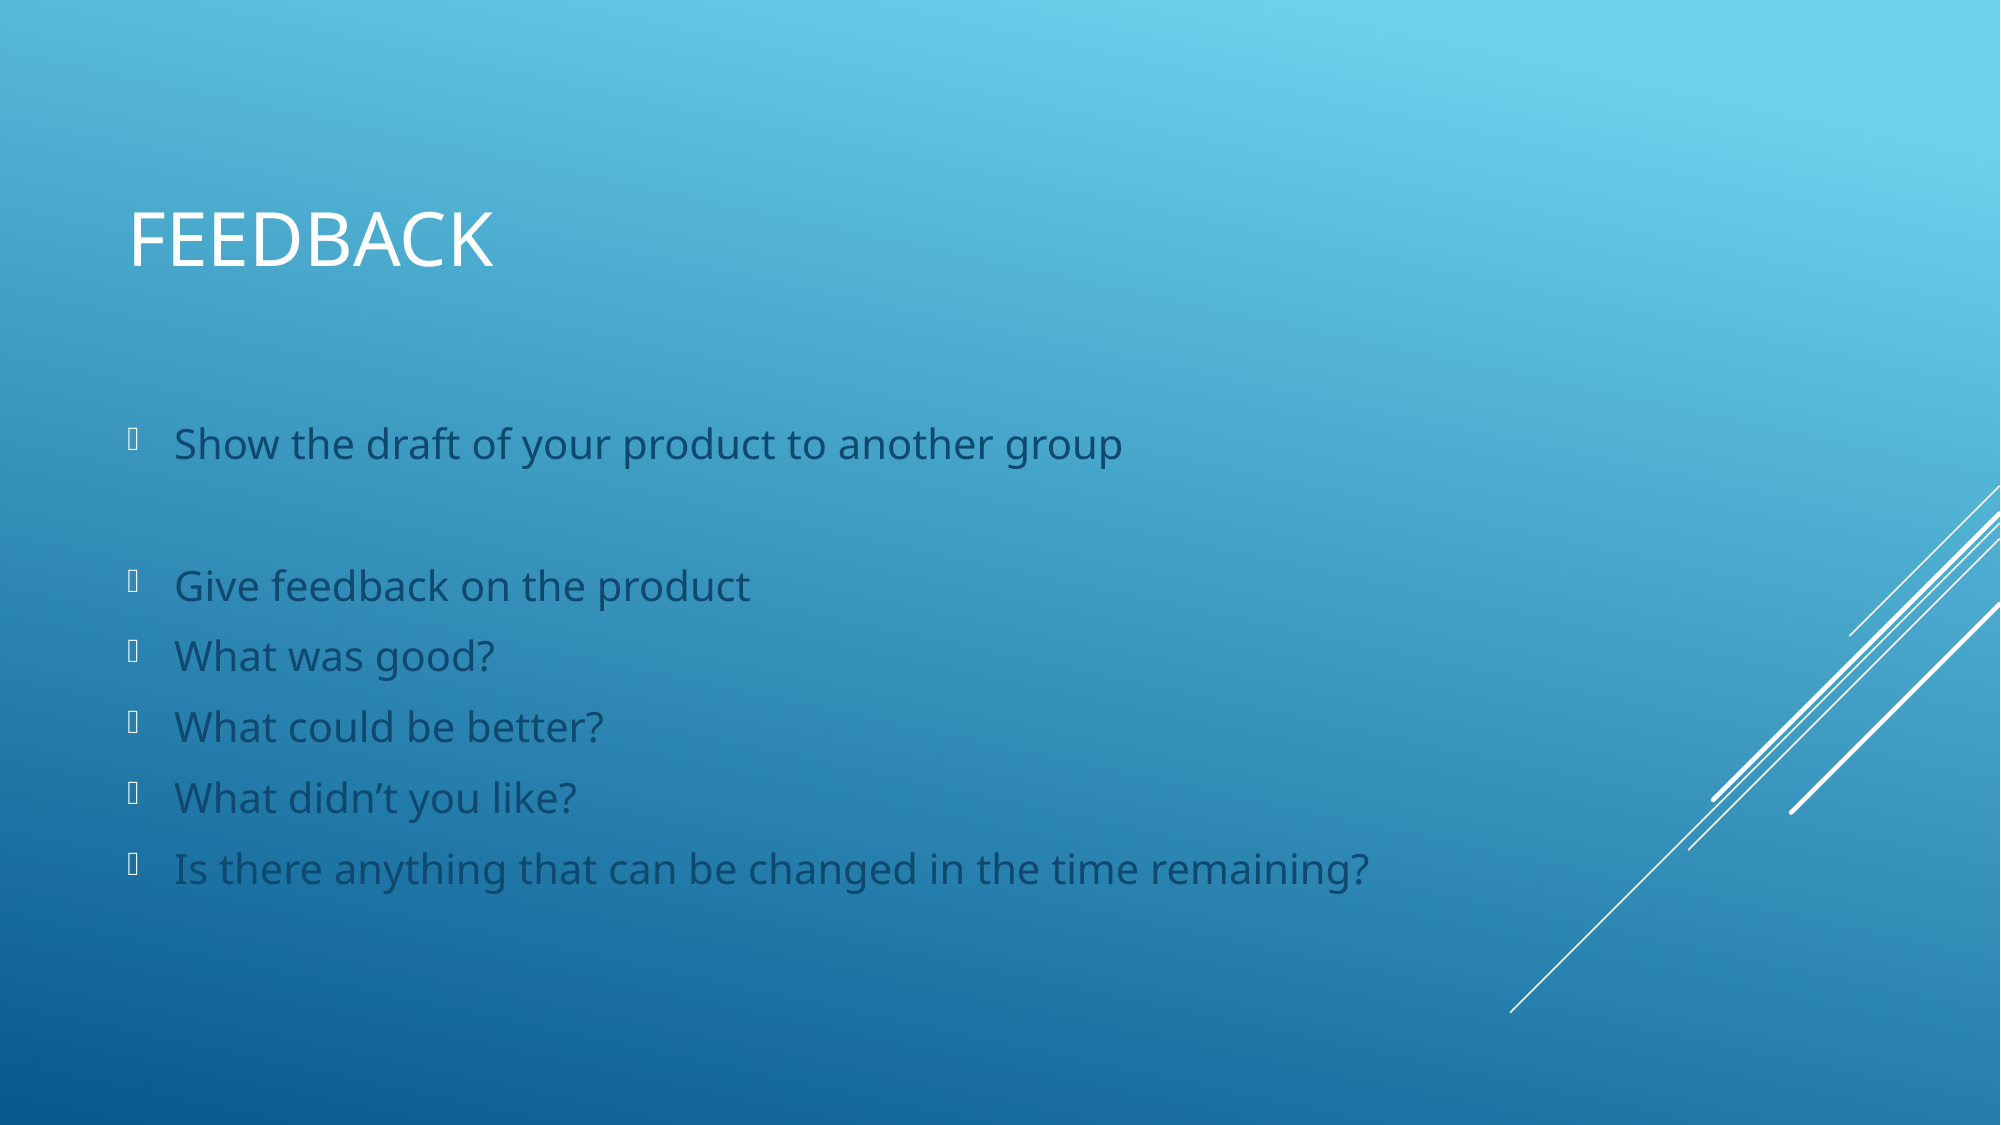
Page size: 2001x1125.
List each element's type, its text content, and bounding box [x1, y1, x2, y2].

title Feedback [112, 112, 1513, 360]
list Show the draft of your product to another group Give feedback on the product What was good? What could be better? What didn’t you like? Is there anything that can be changed in the time remaining? [112, 429, 1513, 1023]
